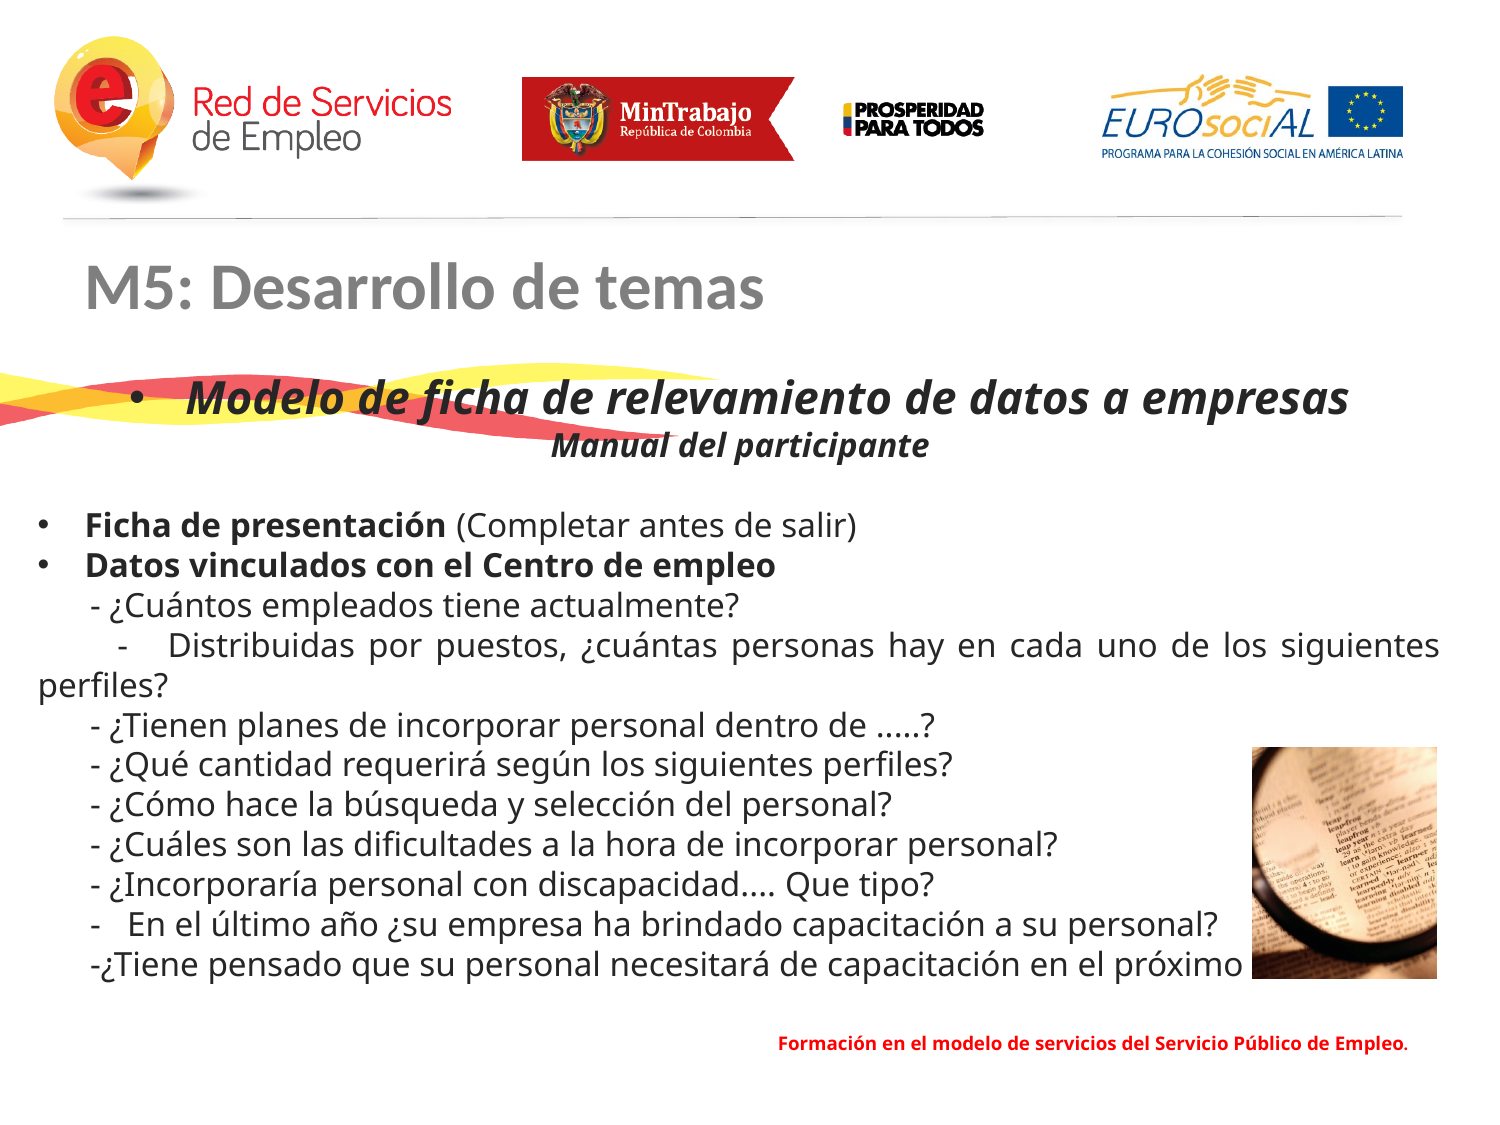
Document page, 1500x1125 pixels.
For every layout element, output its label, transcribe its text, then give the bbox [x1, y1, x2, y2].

picture [1252, 747, 1437, 979]
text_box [62, 215, 1403, 220]
title Formación en el modelo de servicios del Servicio Público de Empleo. [720, 999, 1471, 1088]
text_box M5: Desarrollo de temas [70, 235, 1202, 330]
text_box Modelo de ficha de relevamiento de datos a empresas Manual del participante Ficha de presentación (Completar antes de salir) Datos vinculados con el Centro de empleo - ¿Cuántos empleados tiene actualmente? - Distribuidas por puestos, ¿cuántas personas hay en cada uno de los siguientes perfiles? - ¿Tienen planes de incorporar personal dentro de .....? - ¿Qué cantidad requerirá según los siguientes perfiles? - ¿Cómo hace la búsqueda y selección del personal? - ¿Cuáles son las dificultades a la hora de incorporar personal? - ¿Incorporaría personal con discapacidad.... Que tipo? - En el último año ¿su empresa ha brindado capacitación a su personal? -¿Tiene pensado que su personal necesitará de capacitación en el próximo año? [23, 361, 1458, 991]
picture [54, 35, 452, 205]
picture [0, 358, 721, 441]
picture [1102, 74, 1403, 158]
picture [521, 77, 987, 162]
